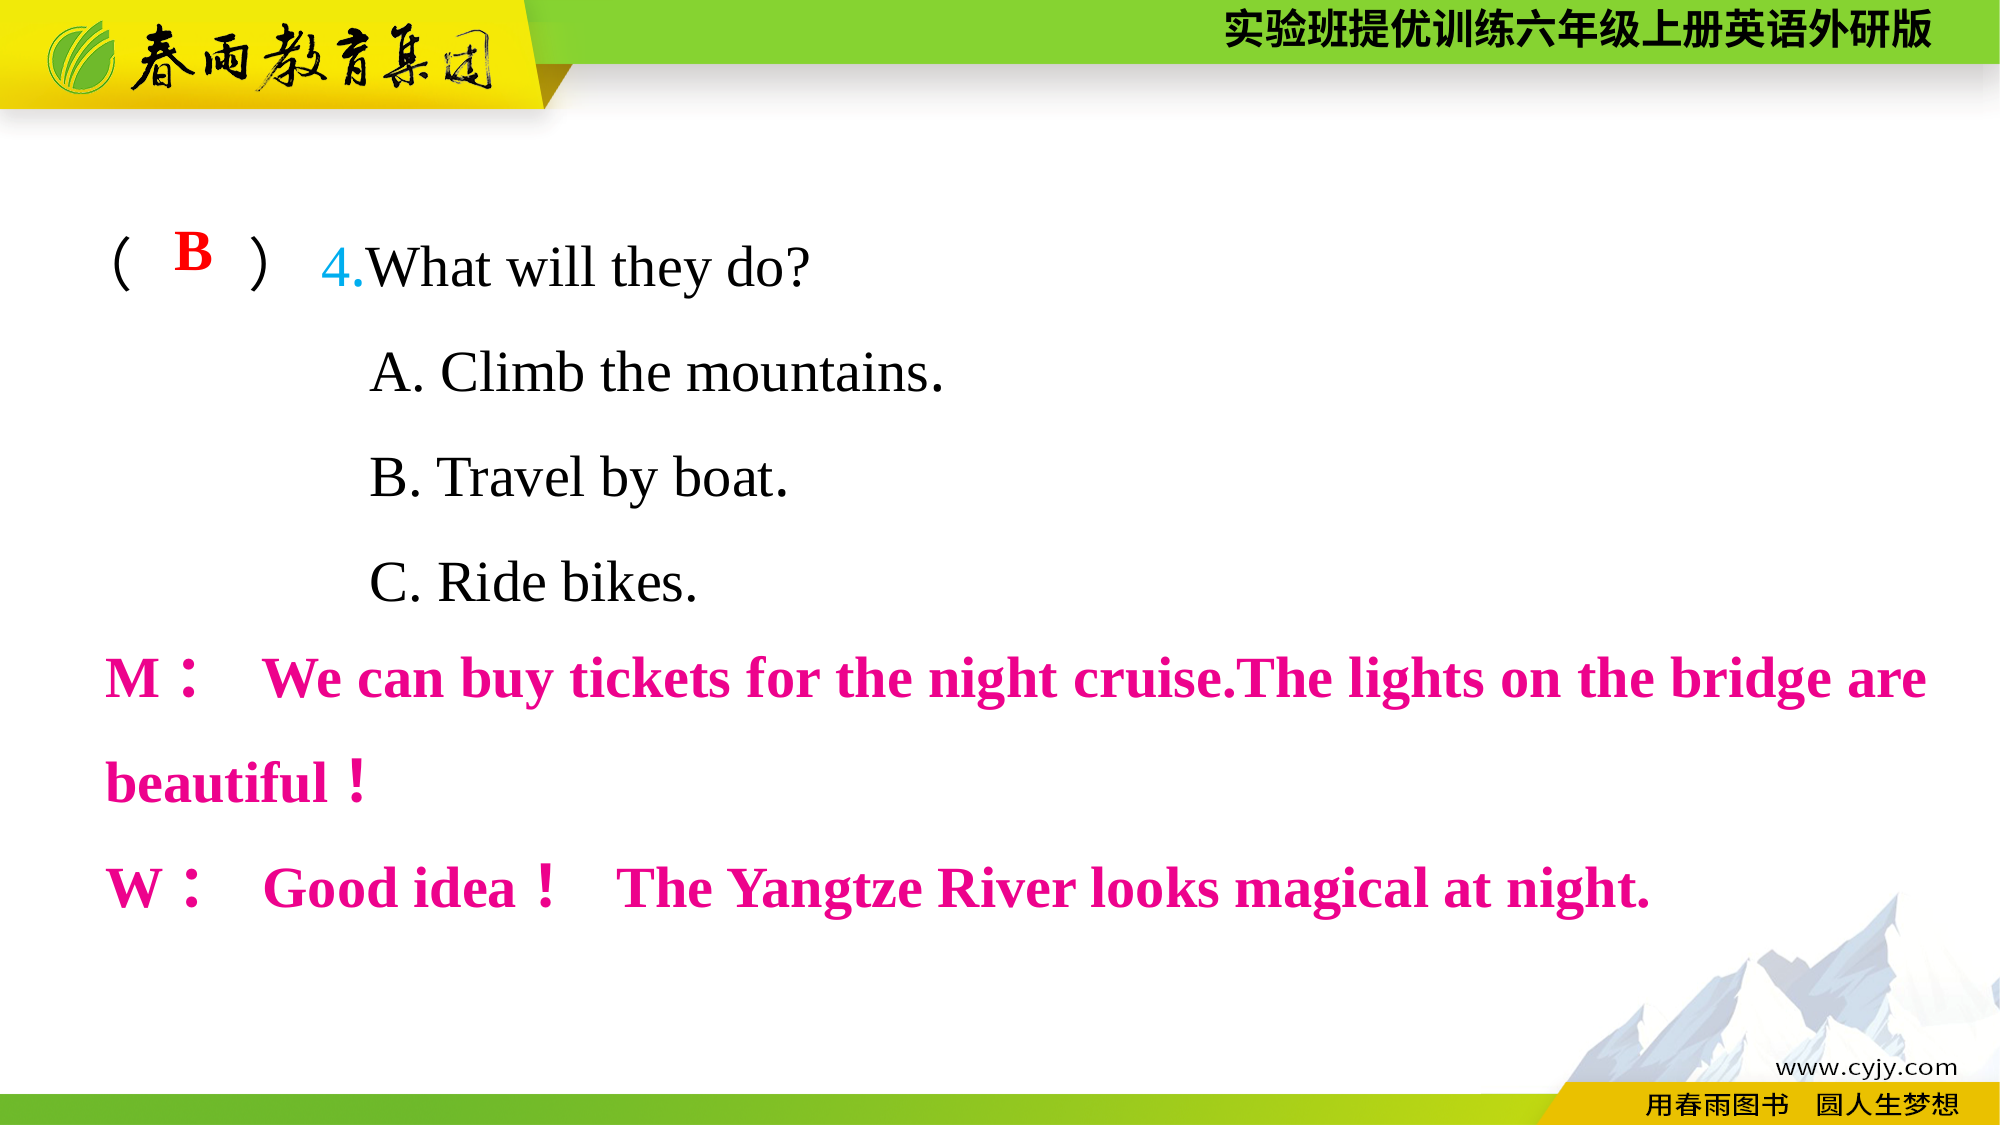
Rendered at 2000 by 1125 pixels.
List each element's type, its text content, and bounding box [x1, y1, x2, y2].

text_box M： We can buy tickets for the night cruise.The lights on the bridge are beautiful！ W： Good idea！ The Yangtze River looks magical at night. [90, 597, 1944, 927]
text_box B [159, 205, 233, 290]
picture [0, 0, 2000, 1125]
list （ ）4.What will they do? A. Climb the mountains. B. Travel by boat. C. Ride bikes. [59, 185, 1944, 613]
